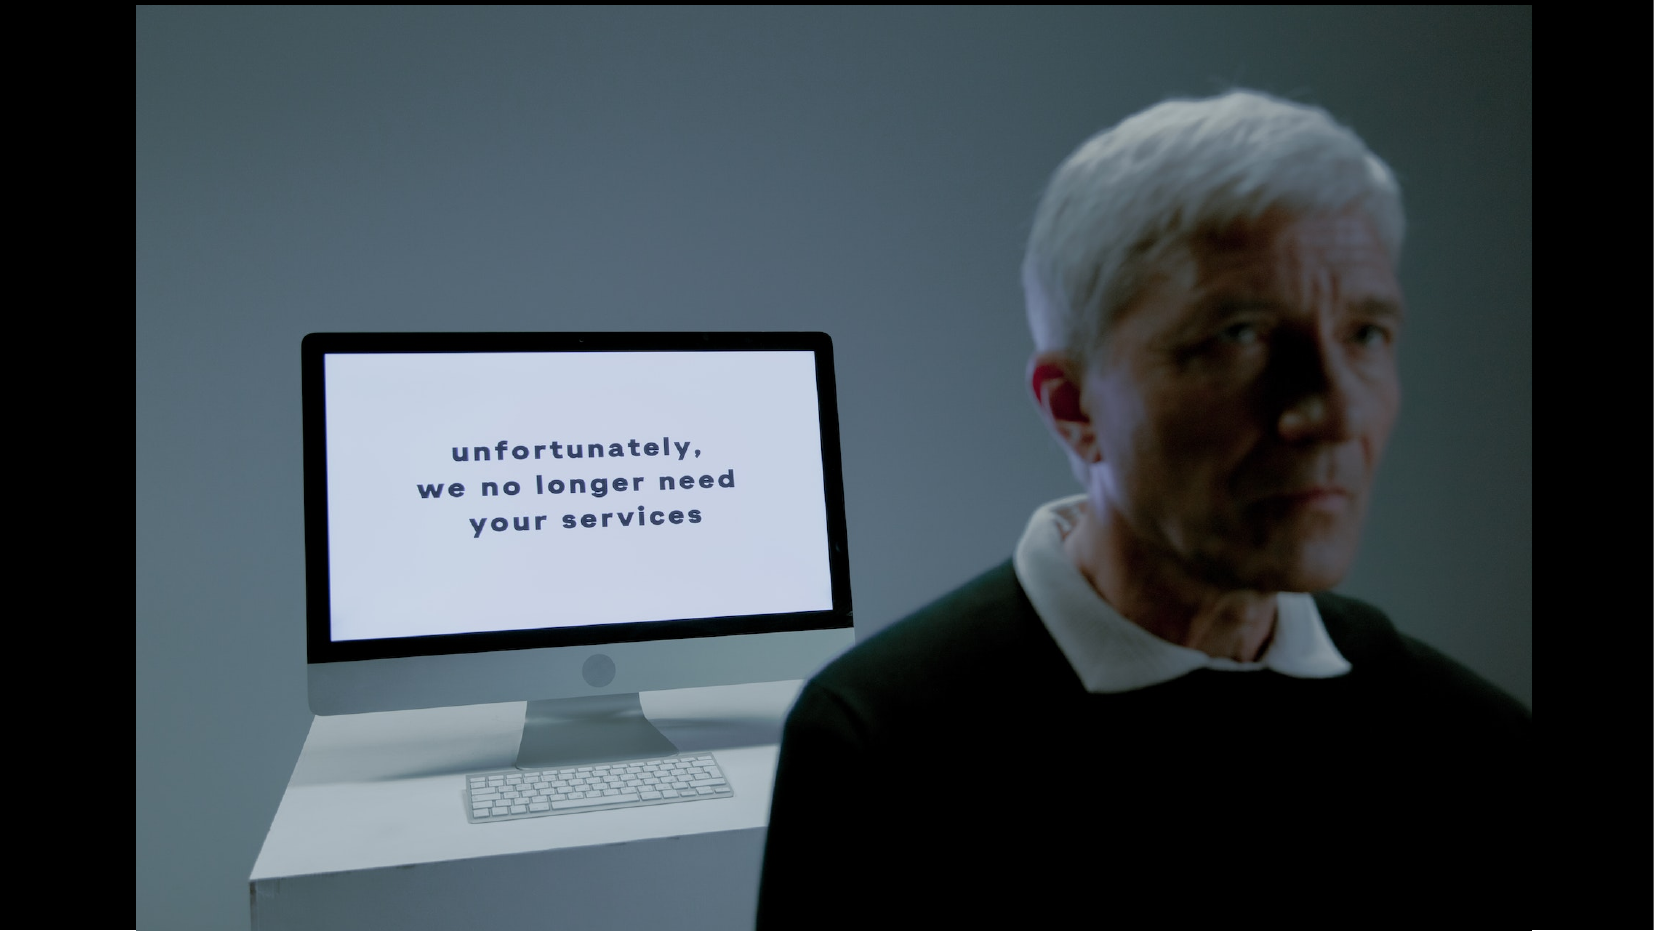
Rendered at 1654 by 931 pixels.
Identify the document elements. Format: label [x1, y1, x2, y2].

picture [136, 5, 1532, 931]
